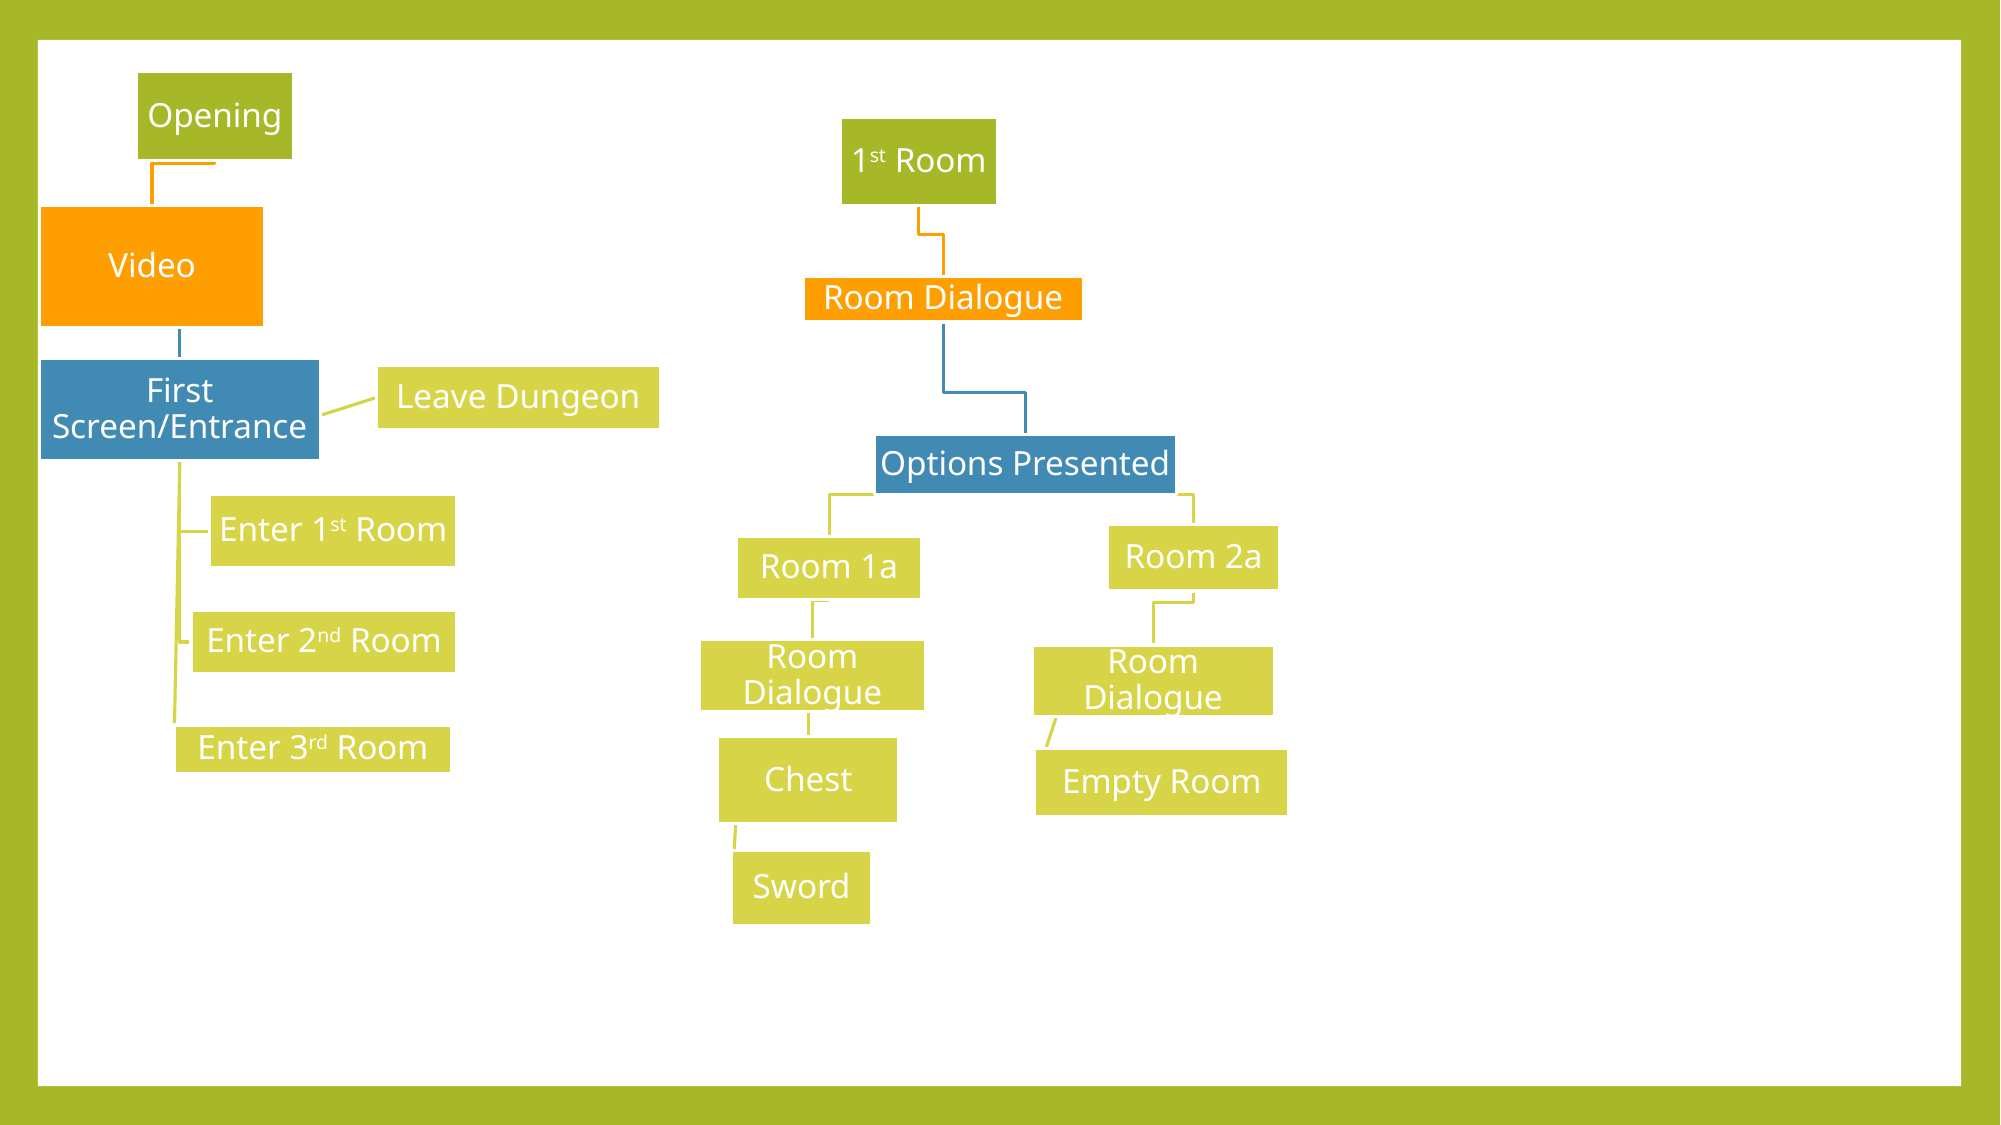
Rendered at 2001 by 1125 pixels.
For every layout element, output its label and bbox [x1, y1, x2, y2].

list [38, 37, 1964, 1092]
